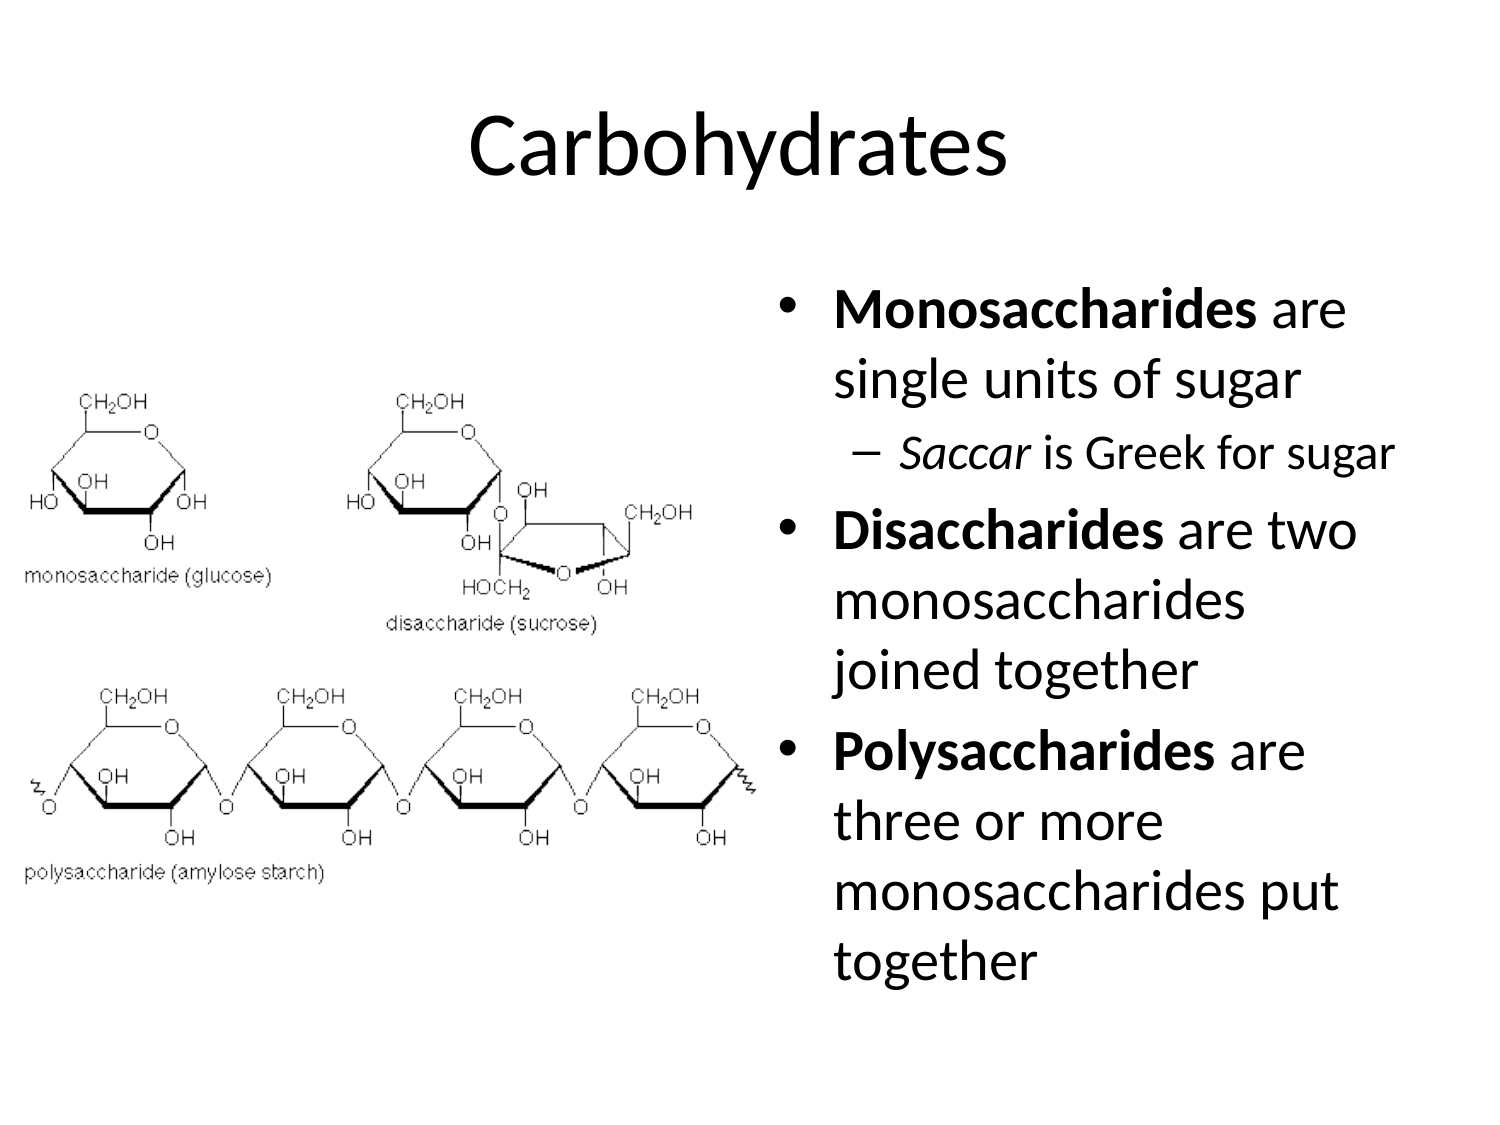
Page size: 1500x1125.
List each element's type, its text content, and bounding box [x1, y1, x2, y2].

list Monosaccharides are single units of sugar Saccar is Greek for sugar Disaccharides are two monosaccharides joined together Polysaccharides are three or more monosaccharides put together [762, 262, 1425, 1005]
title Carbohydrates [75, 45, 1425, 233]
picture [24, 387, 760, 888]
